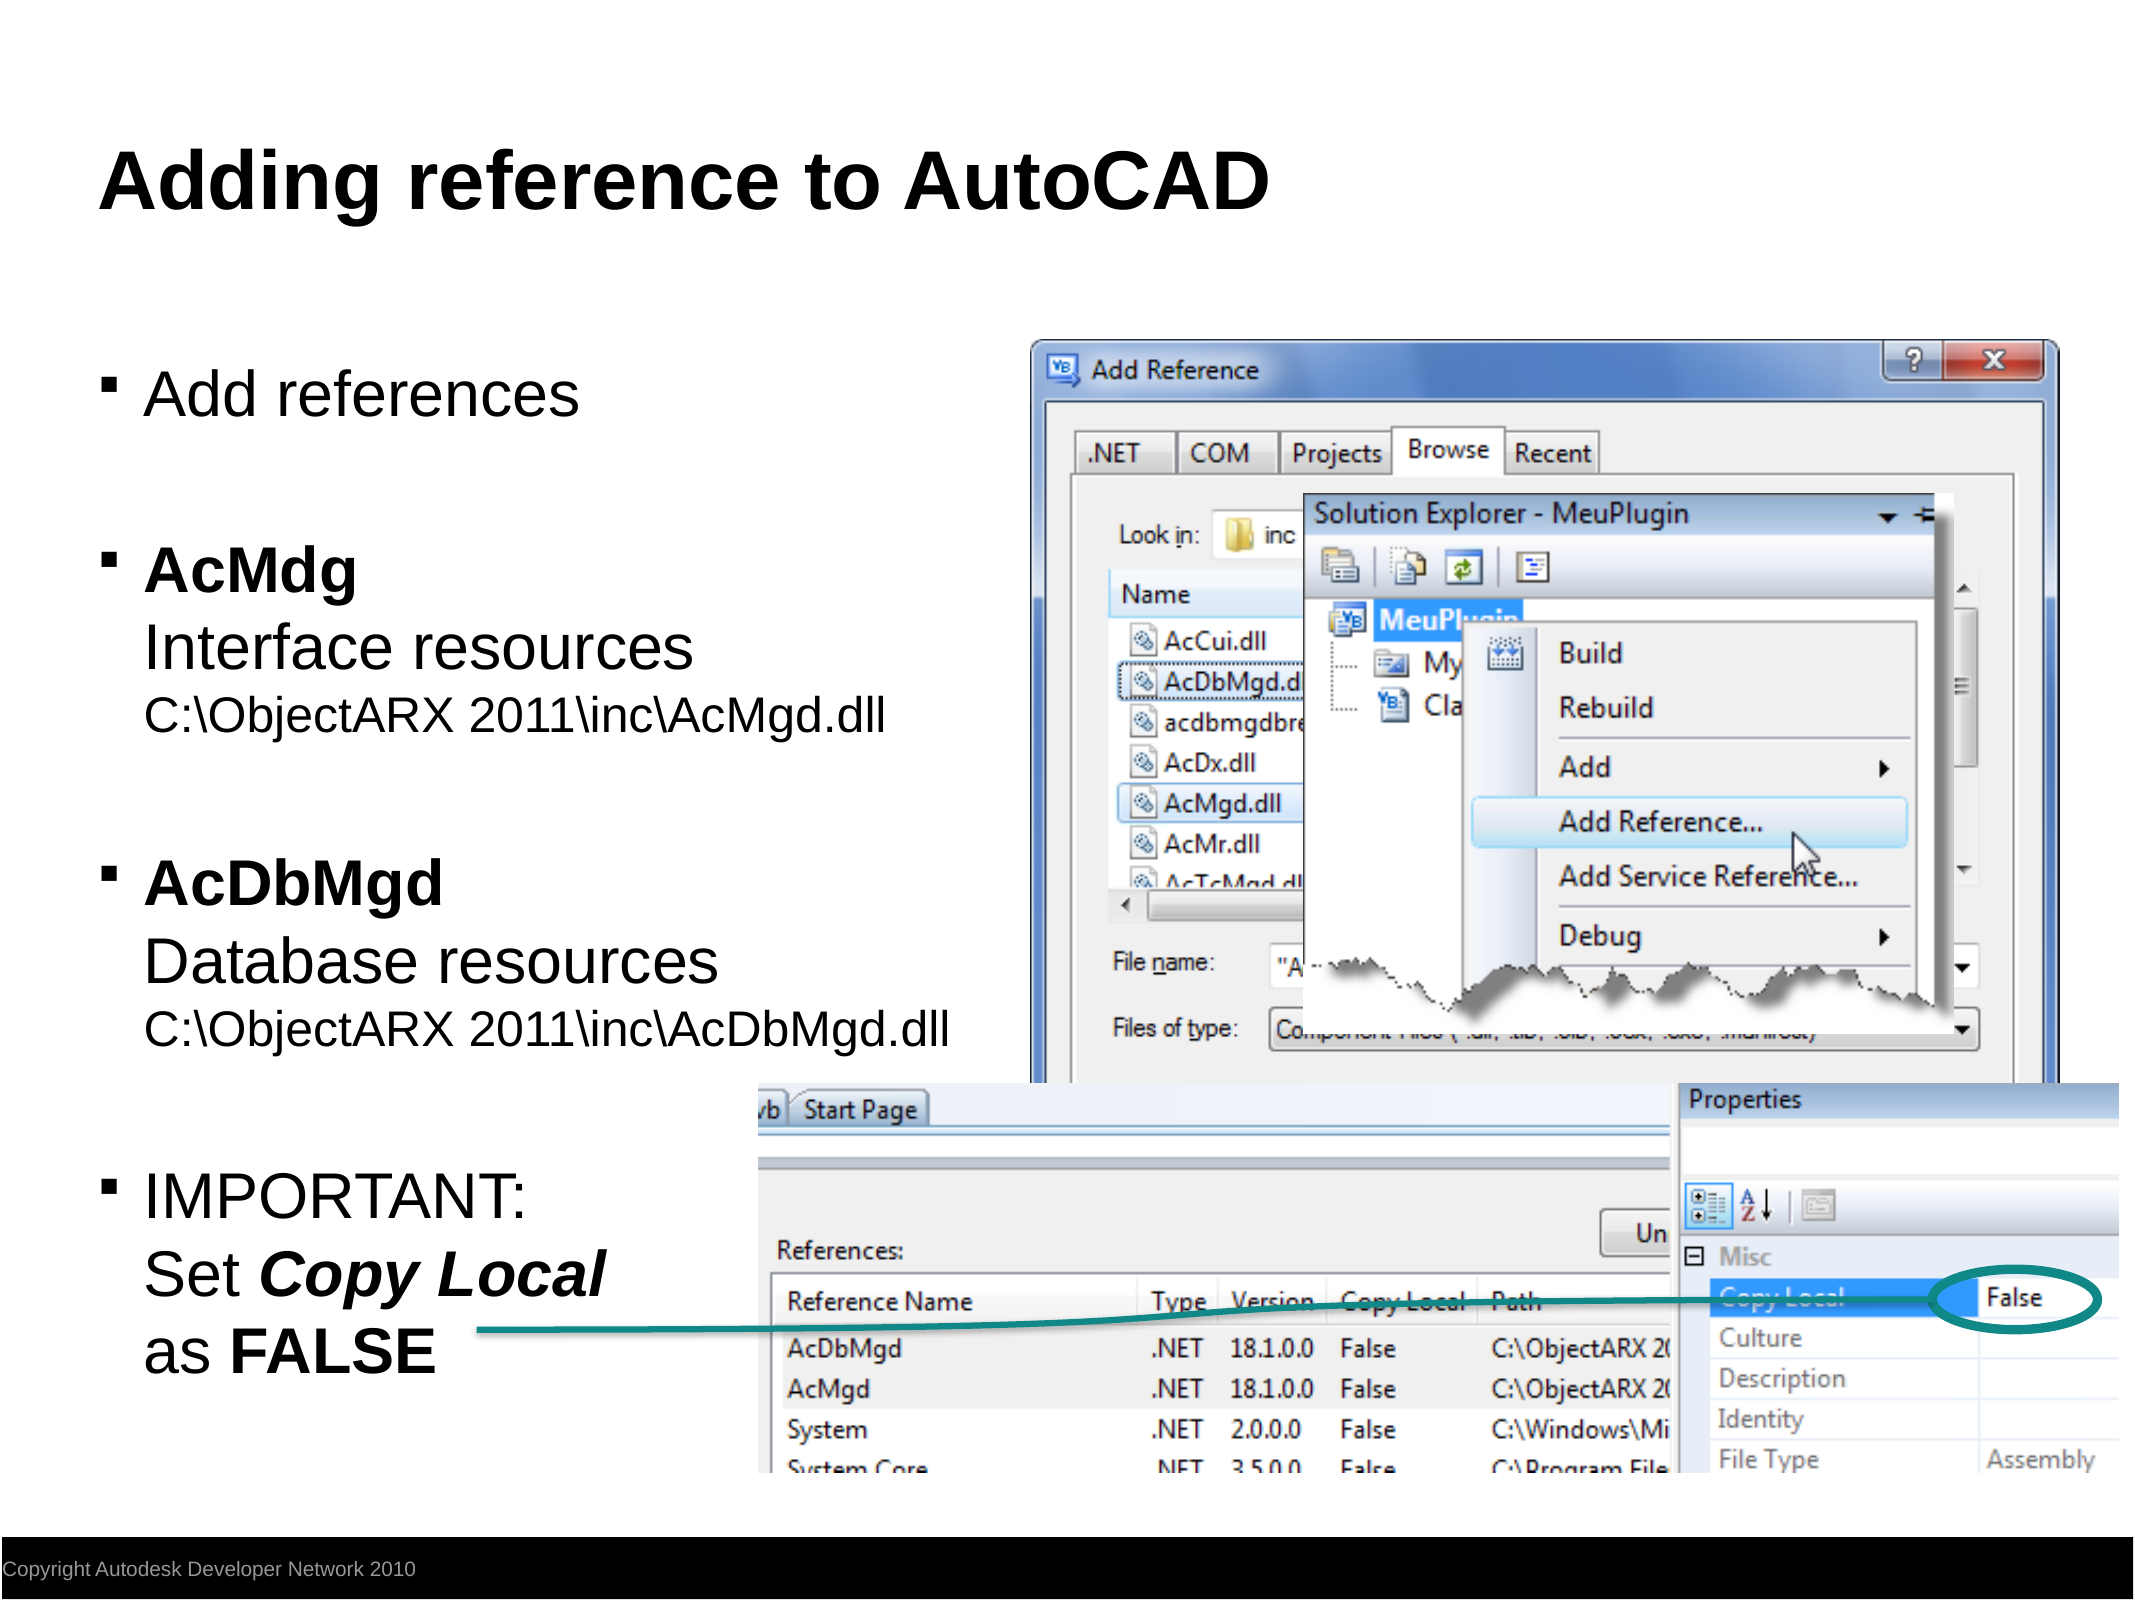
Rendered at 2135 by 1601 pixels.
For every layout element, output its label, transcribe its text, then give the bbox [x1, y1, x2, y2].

title Adding reference to AutoCAD [96, 59, 2028, 293]
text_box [476, 1299, 1933, 1330]
list Add references AcMdg Interface resources C:\ObjectARX 2011\inc\AcMgd.dll AcDbMgd Database resources C:\ObjectARX 2011\inc\AcDbMgd.dll IMPORTANT: Set Copy Local as FALSE [96, 351, 1025, 1452]
picture [758, 339, 2119, 1473]
